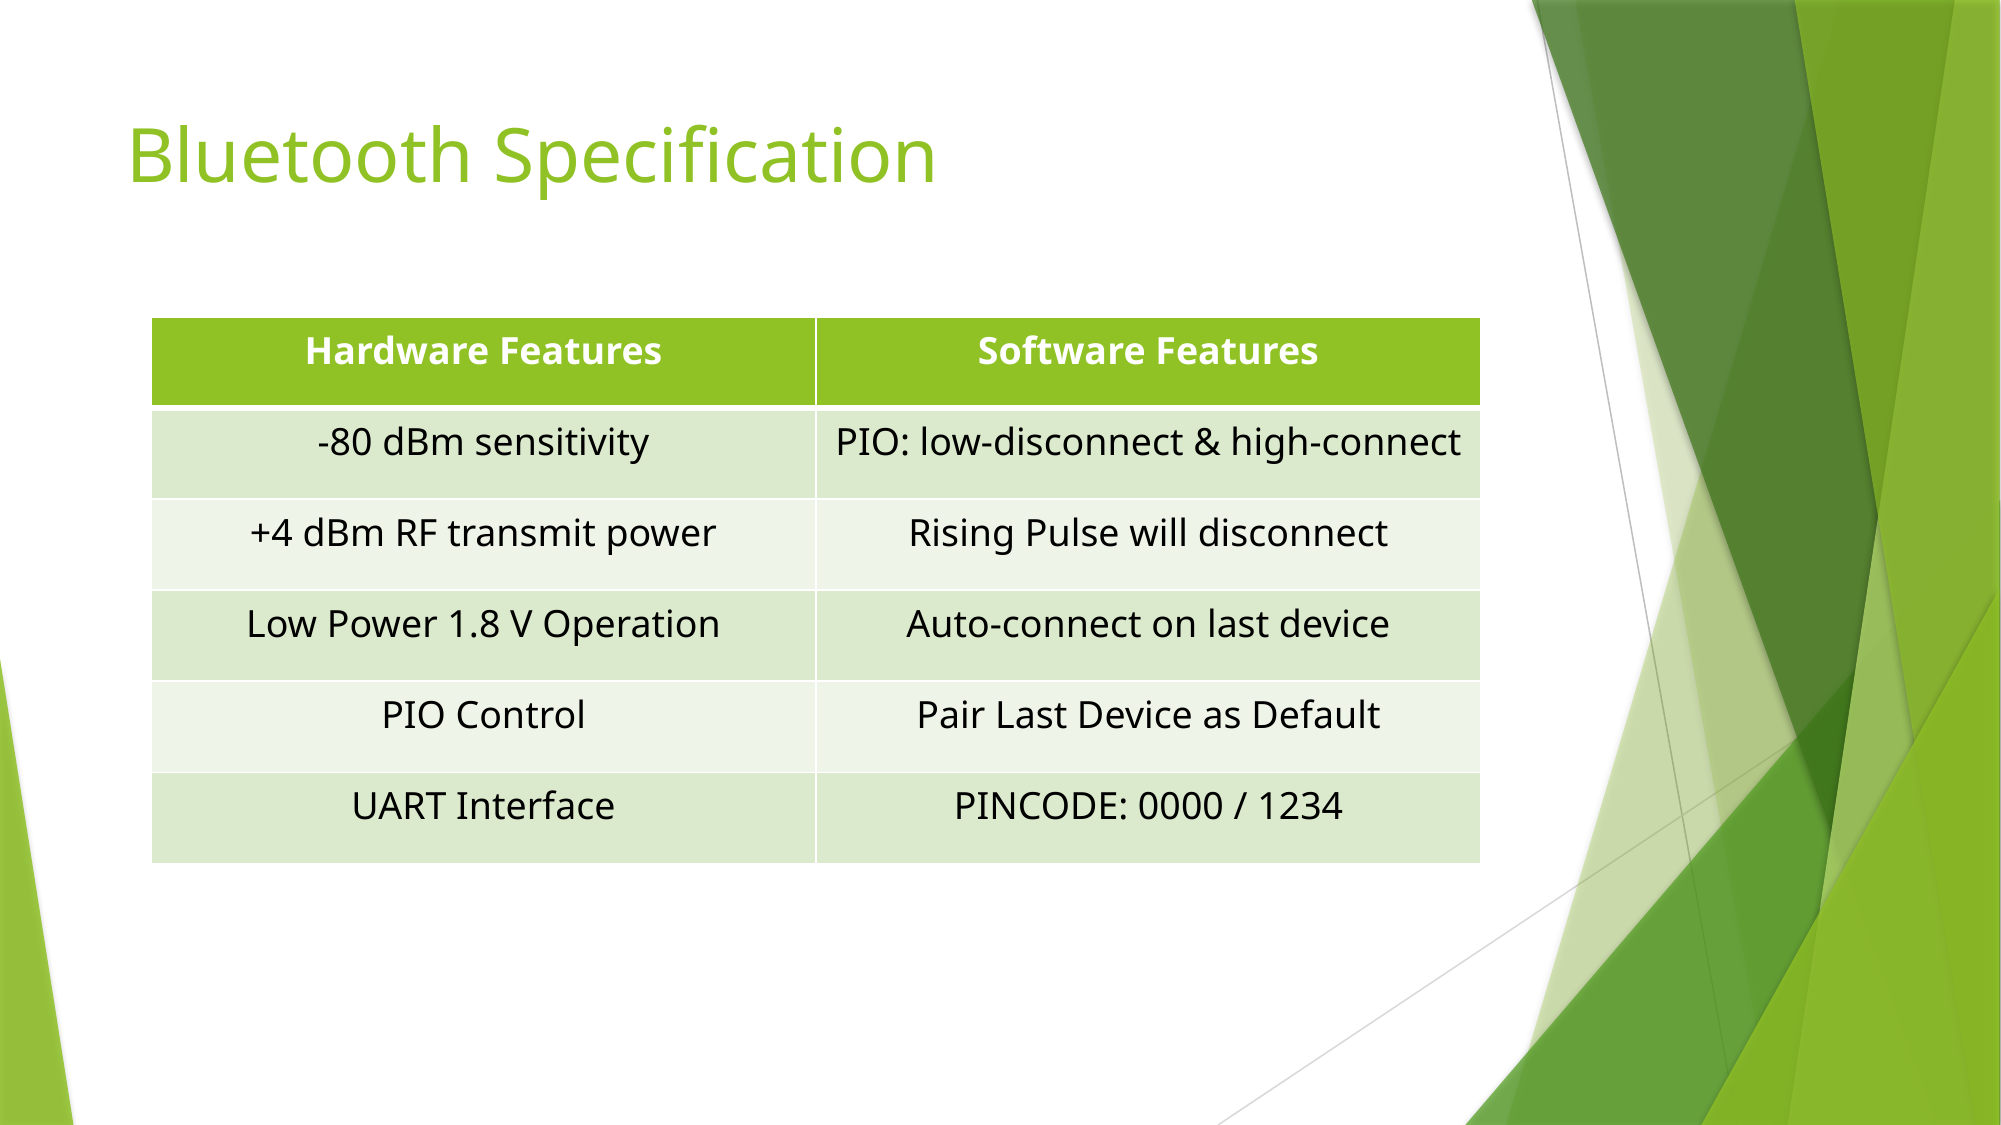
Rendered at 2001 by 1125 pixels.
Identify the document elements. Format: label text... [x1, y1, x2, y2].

table_header Hardware Features [152, 318, 815, 405]
table_cell PINCODE: 0000 / 1234 [817, 773, 1480, 863]
table_cell Auto-connect on last device [817, 591, 1480, 680]
table_header Software Features [817, 318, 1480, 405]
table_cell PIO: low-disconnect & high-connect [817, 411, 1480, 498]
table_cell Pair Last Device as Default [817, 682, 1480, 772]
table_cell PIO Control [152, 682, 815, 772]
title Bluetooth Specification [111, 99, 1522, 317]
table_cell +4 dBm RF transmit power [152, 500, 815, 589]
table_cell Rising Pulse will disconnect [817, 500, 1480, 589]
table_cell UART Interface [152, 773, 815, 863]
table_cell Low Power 1.8 V Operation [152, 591, 815, 680]
table_cell -80 dBm sensitivity [152, 411, 815, 498]
